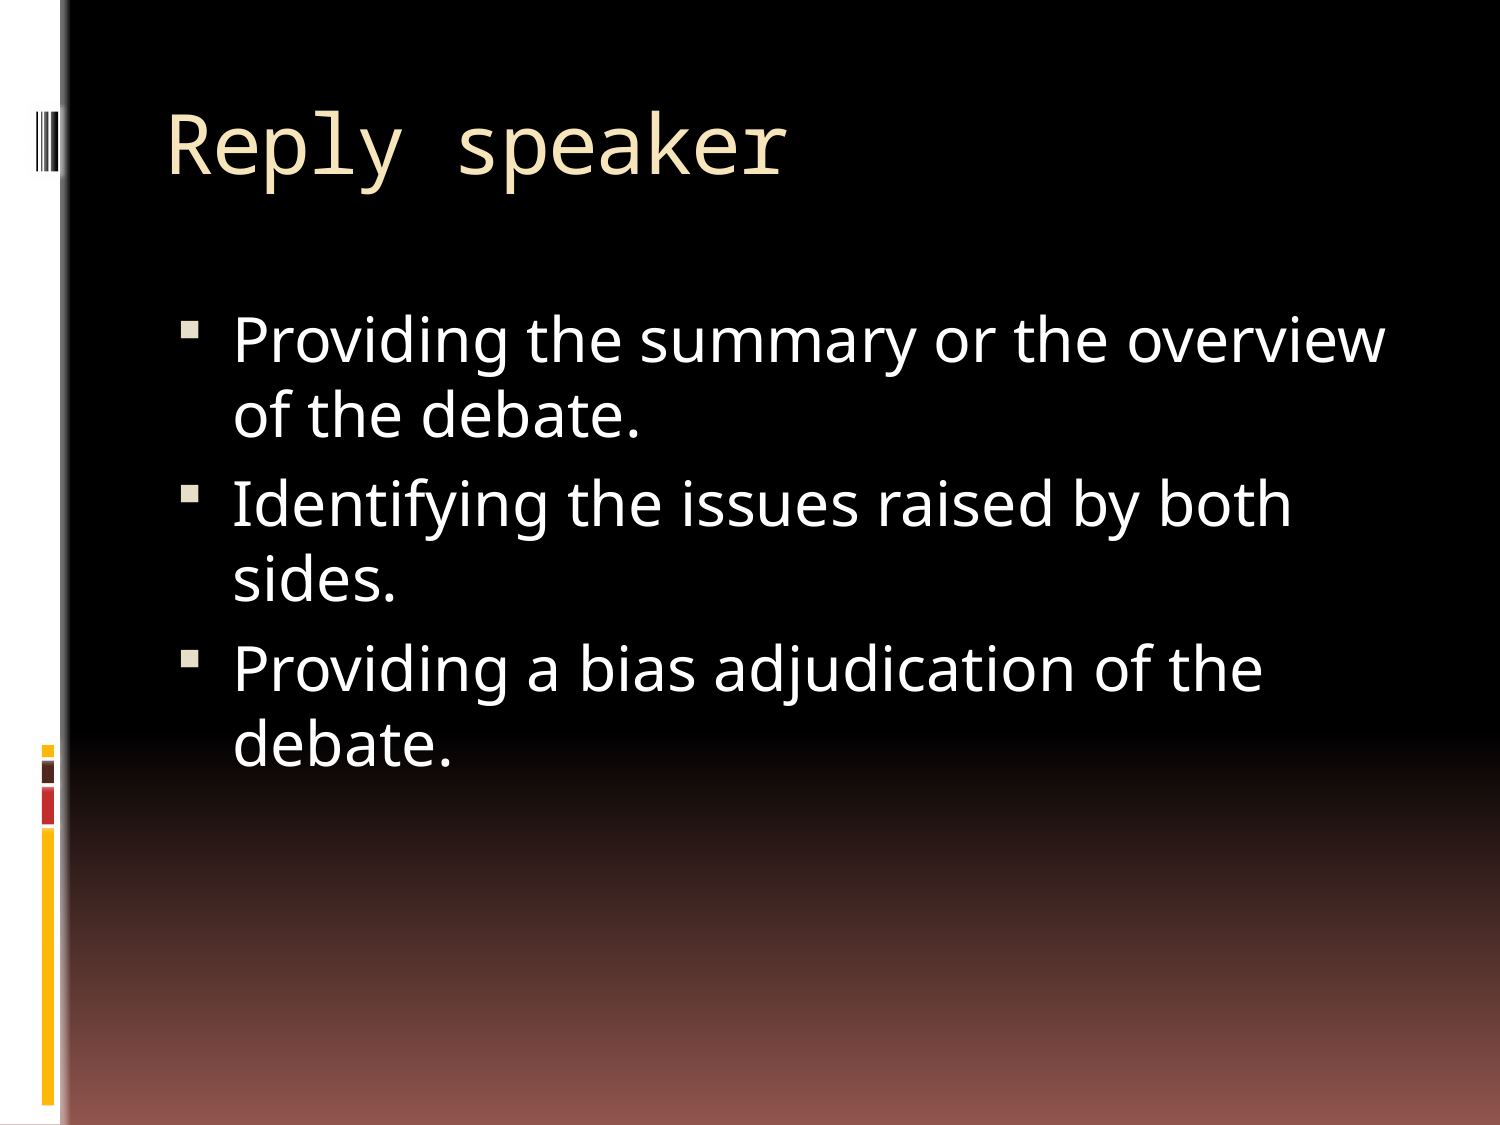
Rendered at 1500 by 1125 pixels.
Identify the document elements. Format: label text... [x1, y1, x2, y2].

title Reply speaker [150, 83, 1425, 234]
list Providing the summary or the overview of the debate. Identifying the issues raised by both sides. Providing a bias adjudication of the debate. [150, 292, 1425, 1043]
